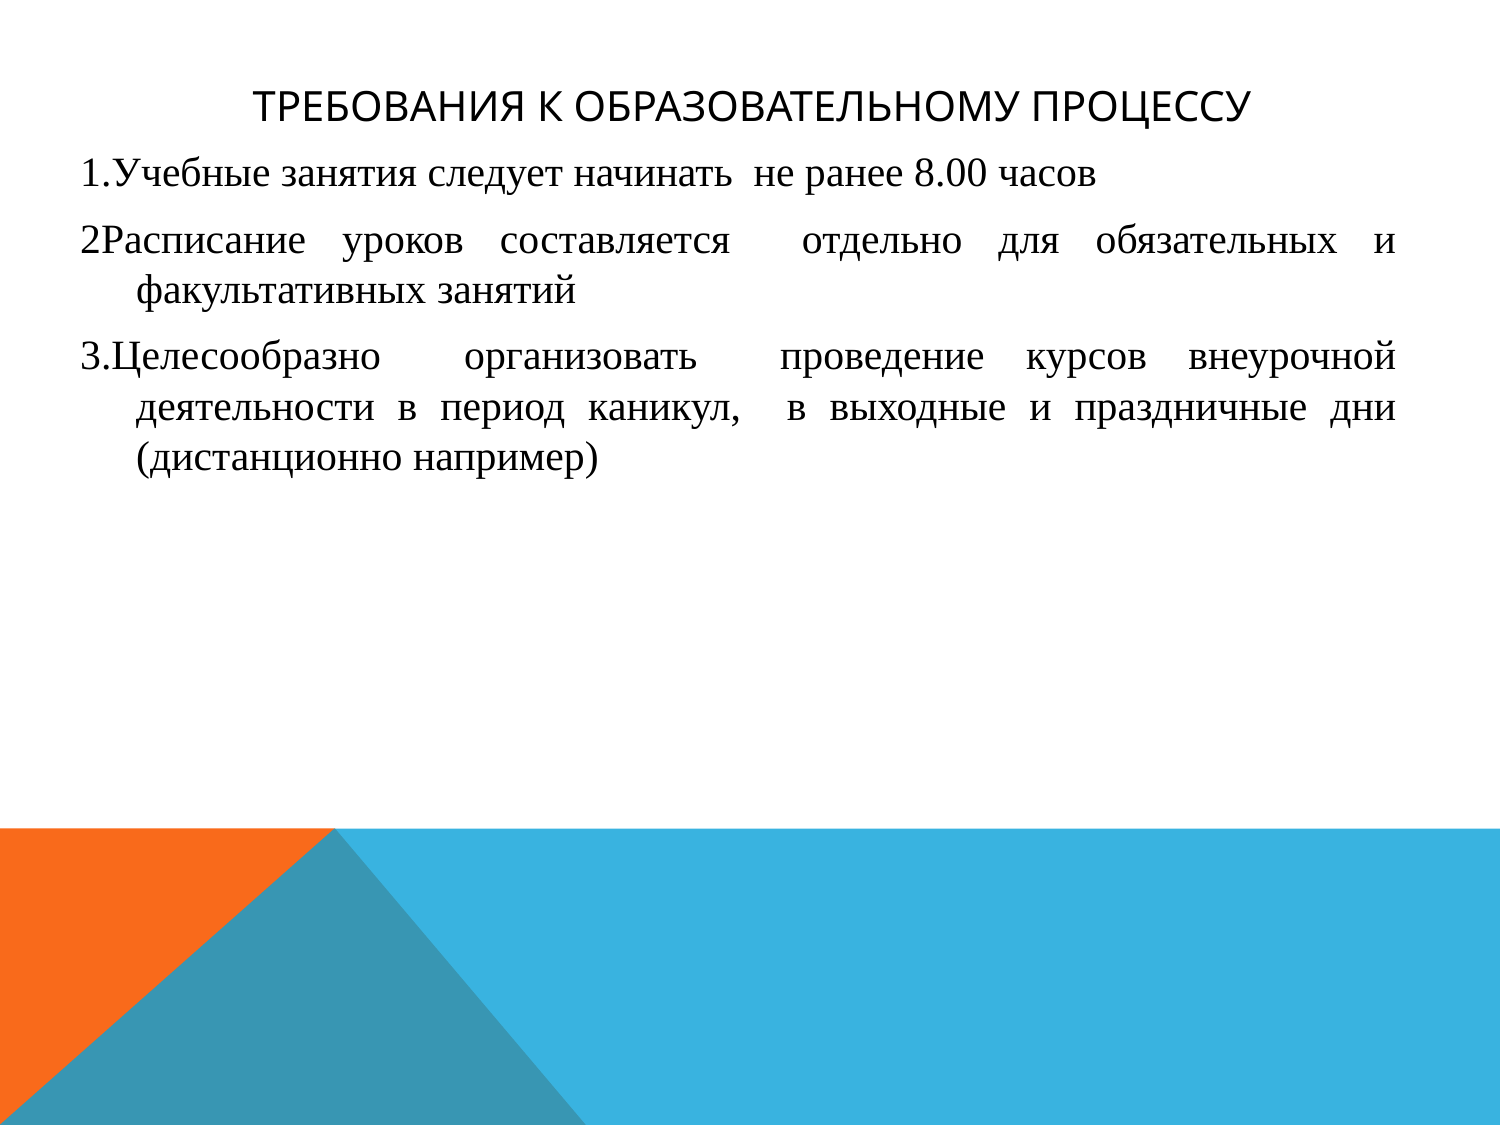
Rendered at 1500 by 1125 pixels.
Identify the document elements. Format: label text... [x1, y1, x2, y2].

title ТРЕБОВАНИЯ К ОБРАЗОВАТЕЛЬНОМУ ПРОЦЕССУ [135, 60, 1369, 137]
list 1.Учебные занятия следует начинать не ранее 8.00 часов 2Расписание уроков составляется отдельно для обязательных и факультативных занятий 3.Целесообразно организовать проведение курсов внеурочной деятельности в период каникул, в выходные и праздничные дни (дистанционно например) [64, 137, 1412, 882]
